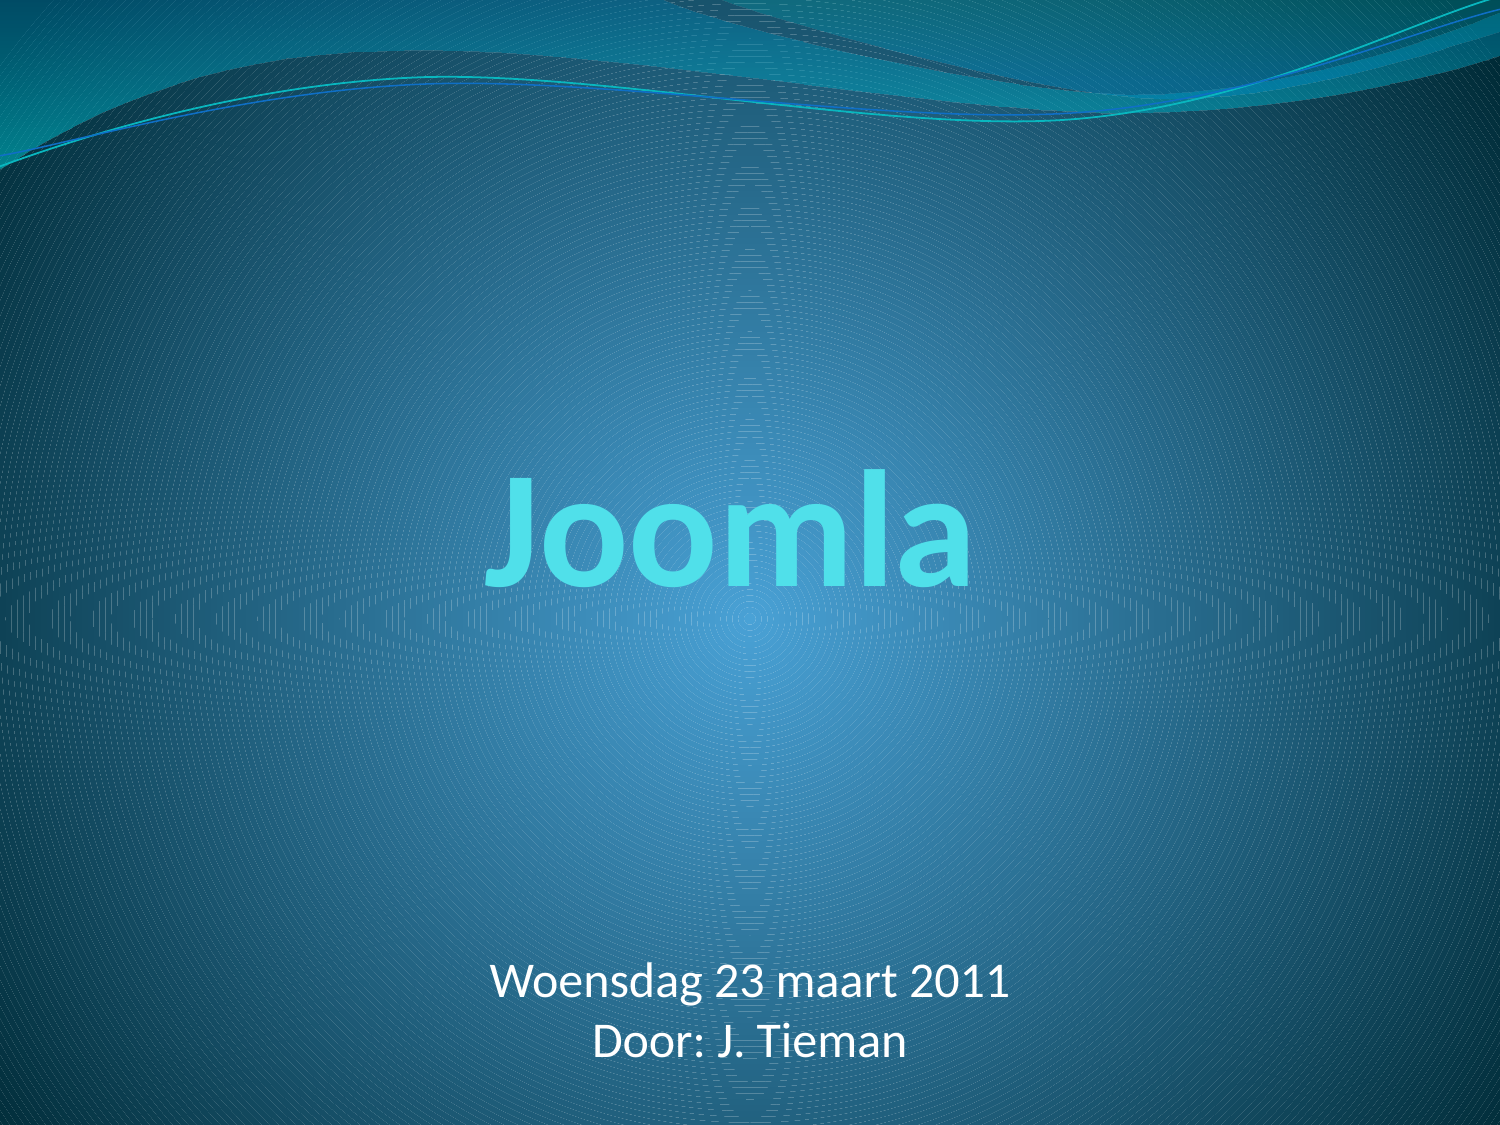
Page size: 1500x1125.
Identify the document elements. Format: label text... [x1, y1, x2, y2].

title Joomla [88, 397, 1377, 620]
text_box Woensdag 23 maart 2011 Door: J. Tieman [407, 940, 1093, 1076]
